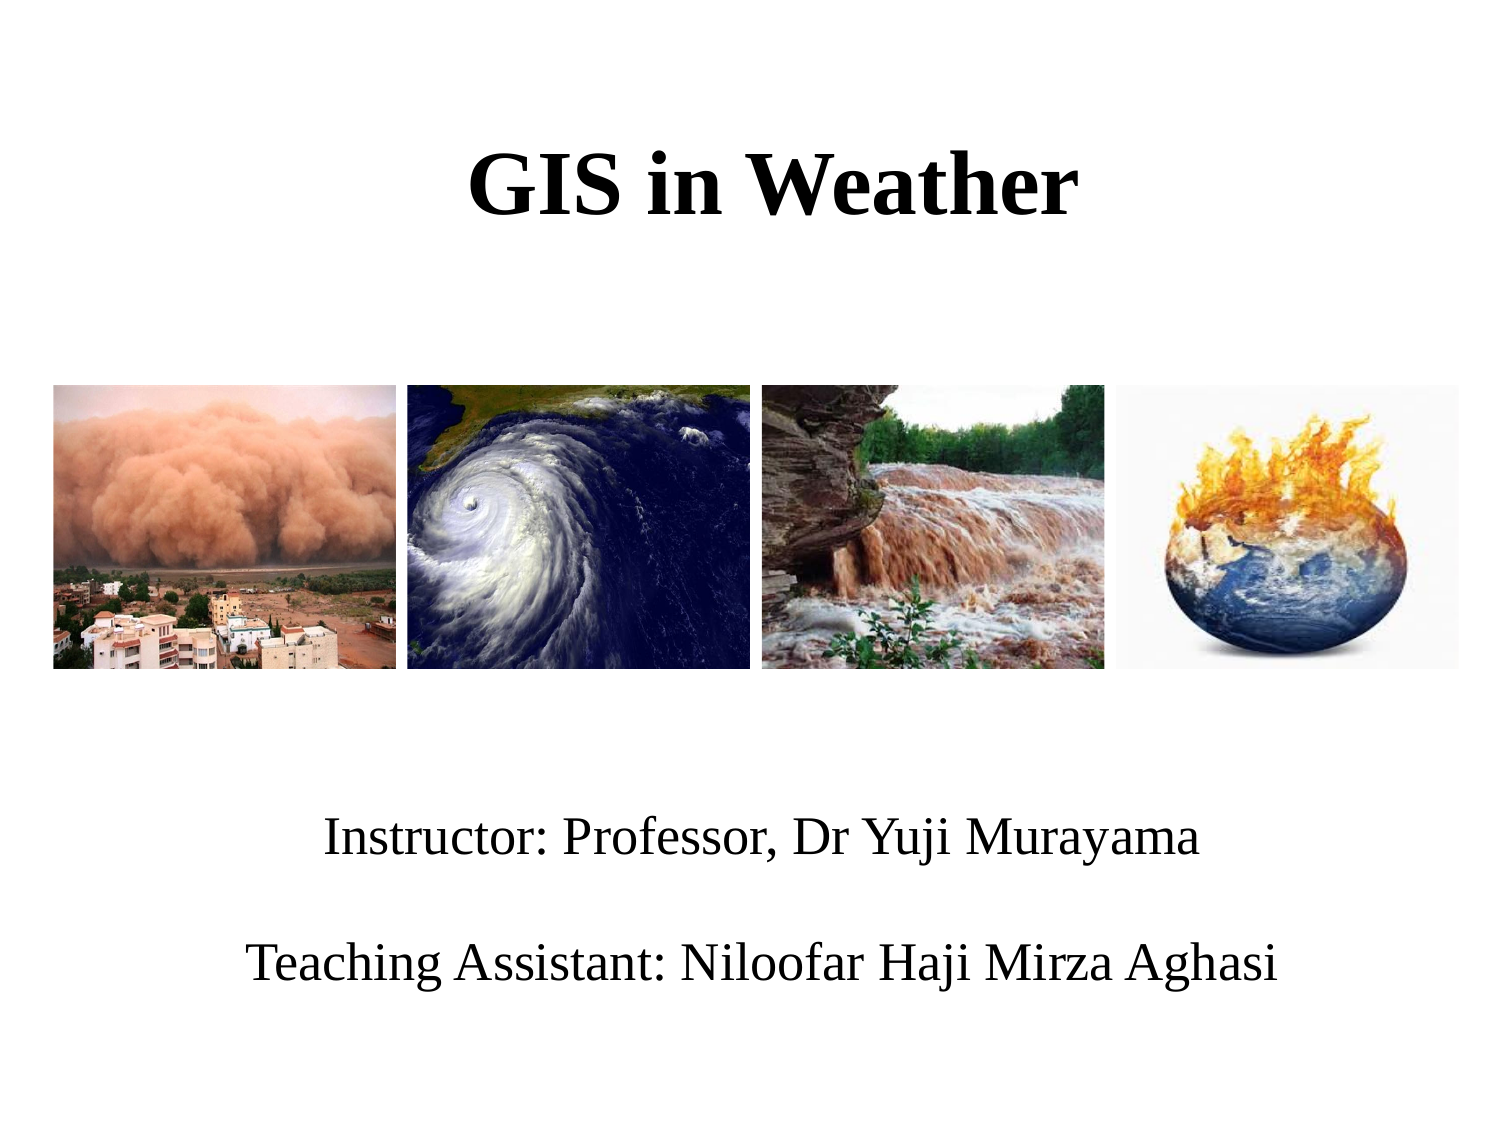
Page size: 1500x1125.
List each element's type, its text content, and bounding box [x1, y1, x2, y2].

text_box [405, 383, 752, 671]
text_box [51, 383, 398, 671]
subtitle Instructor: Professor, Dr Yuji Murayama Teaching Assistant: Niloofar Haji Mirza Aghasi [168, 716, 1356, 1004]
text_box [1114, 383, 1461, 671]
text_box [760, 383, 1106, 671]
title GIS in Weather [136, 57, 1412, 299]
